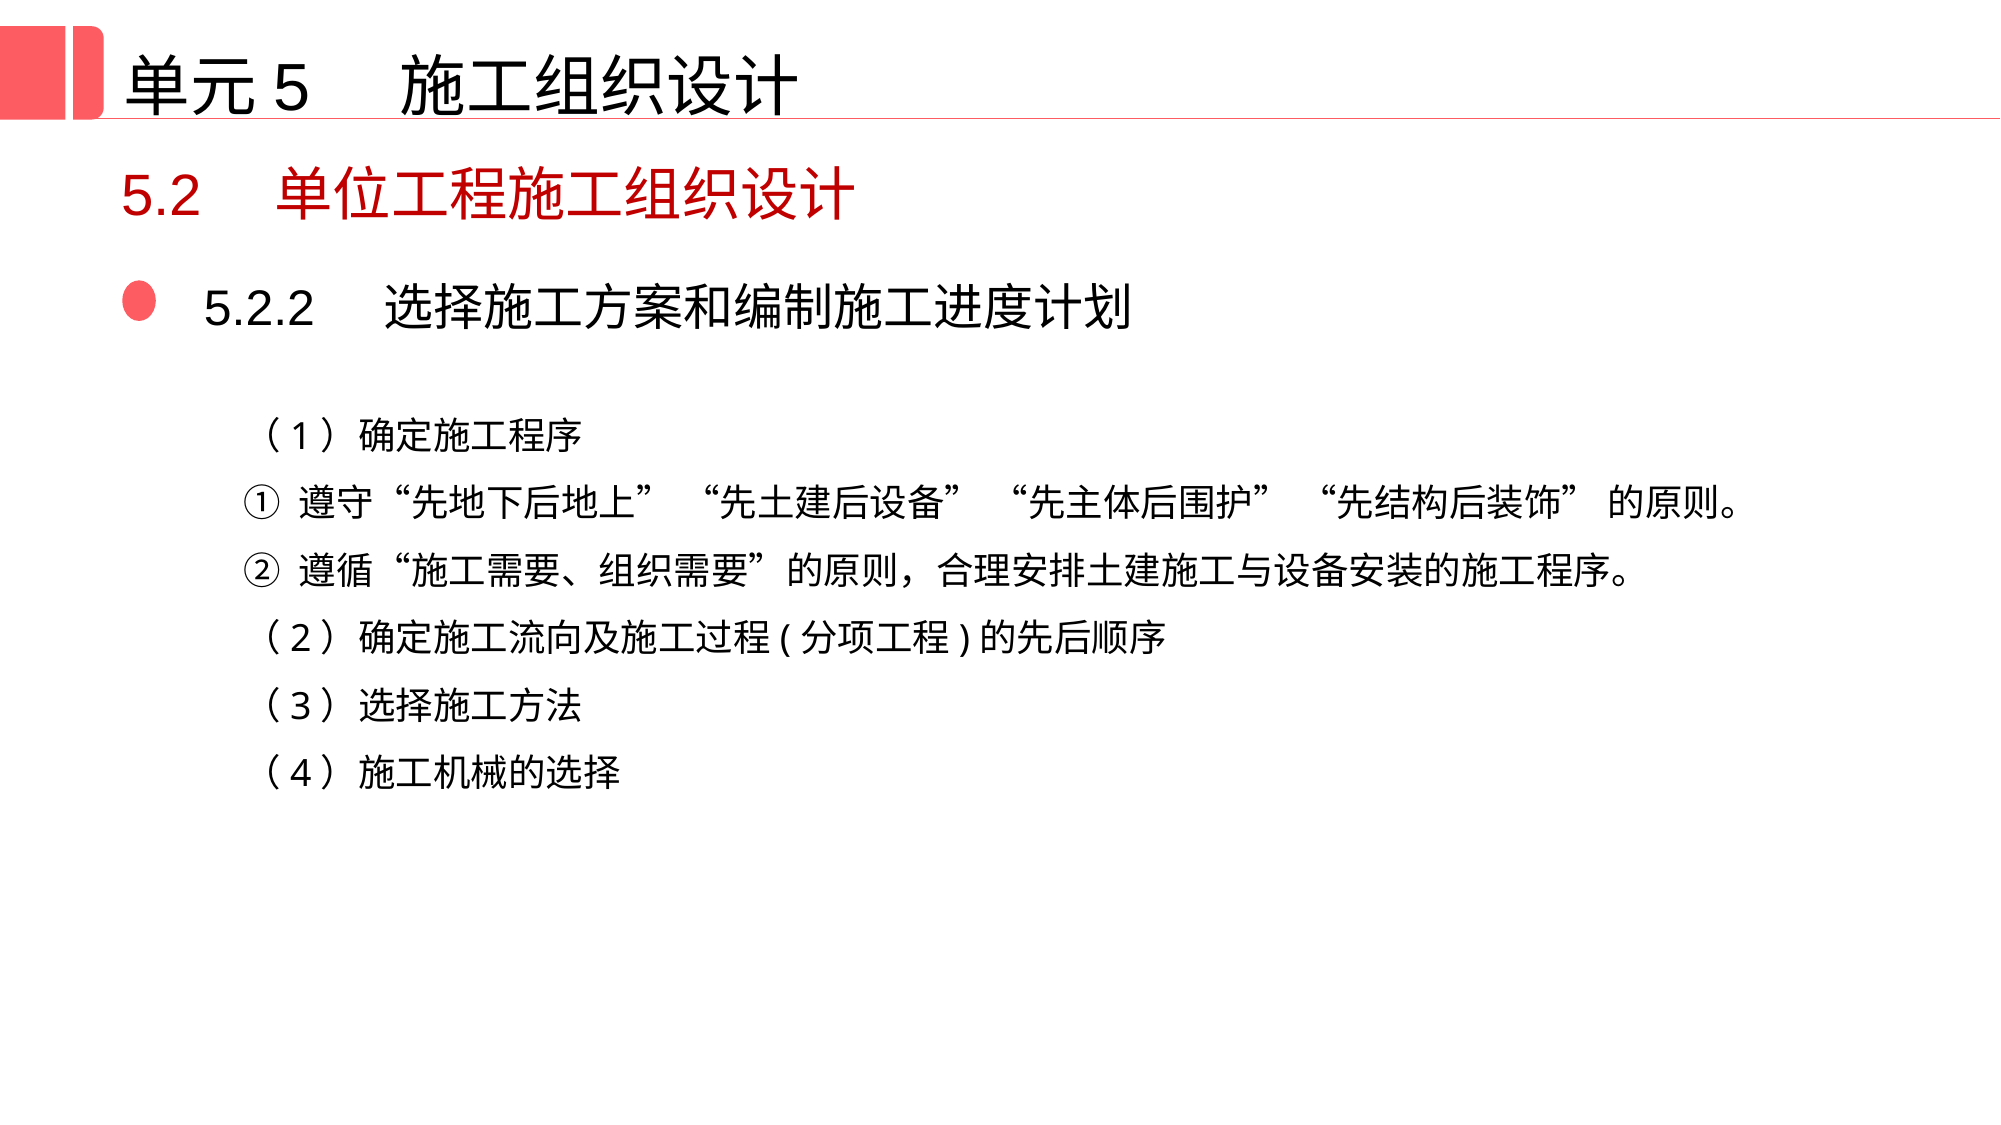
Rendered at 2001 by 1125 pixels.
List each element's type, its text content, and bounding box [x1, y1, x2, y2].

text_box （1）确定施工程序 ① 遵守“先地下后地上” “先土建后设备” “先主体后围护” “先结构后装饰” 的原则。 ② 遵循“施工需要、组织需要”的原则，合理安排土建施工与设备安装的施工程序。 （2）确定施工流向及施工过程(分项工程)的先后顺序 （3）选择施工方法 （4）施工机械的选择 [154, 381, 1812, 870]
text_box [122, 280, 156, 321]
list 单元5 施工组织设计 [108, 12, 1891, 248]
text_box 5.2 单位工程施工组织设计 [106, 149, 872, 235]
text_box 5.2.2 选择施工方案和编制施工进度计划 [189, 268, 1288, 344]
